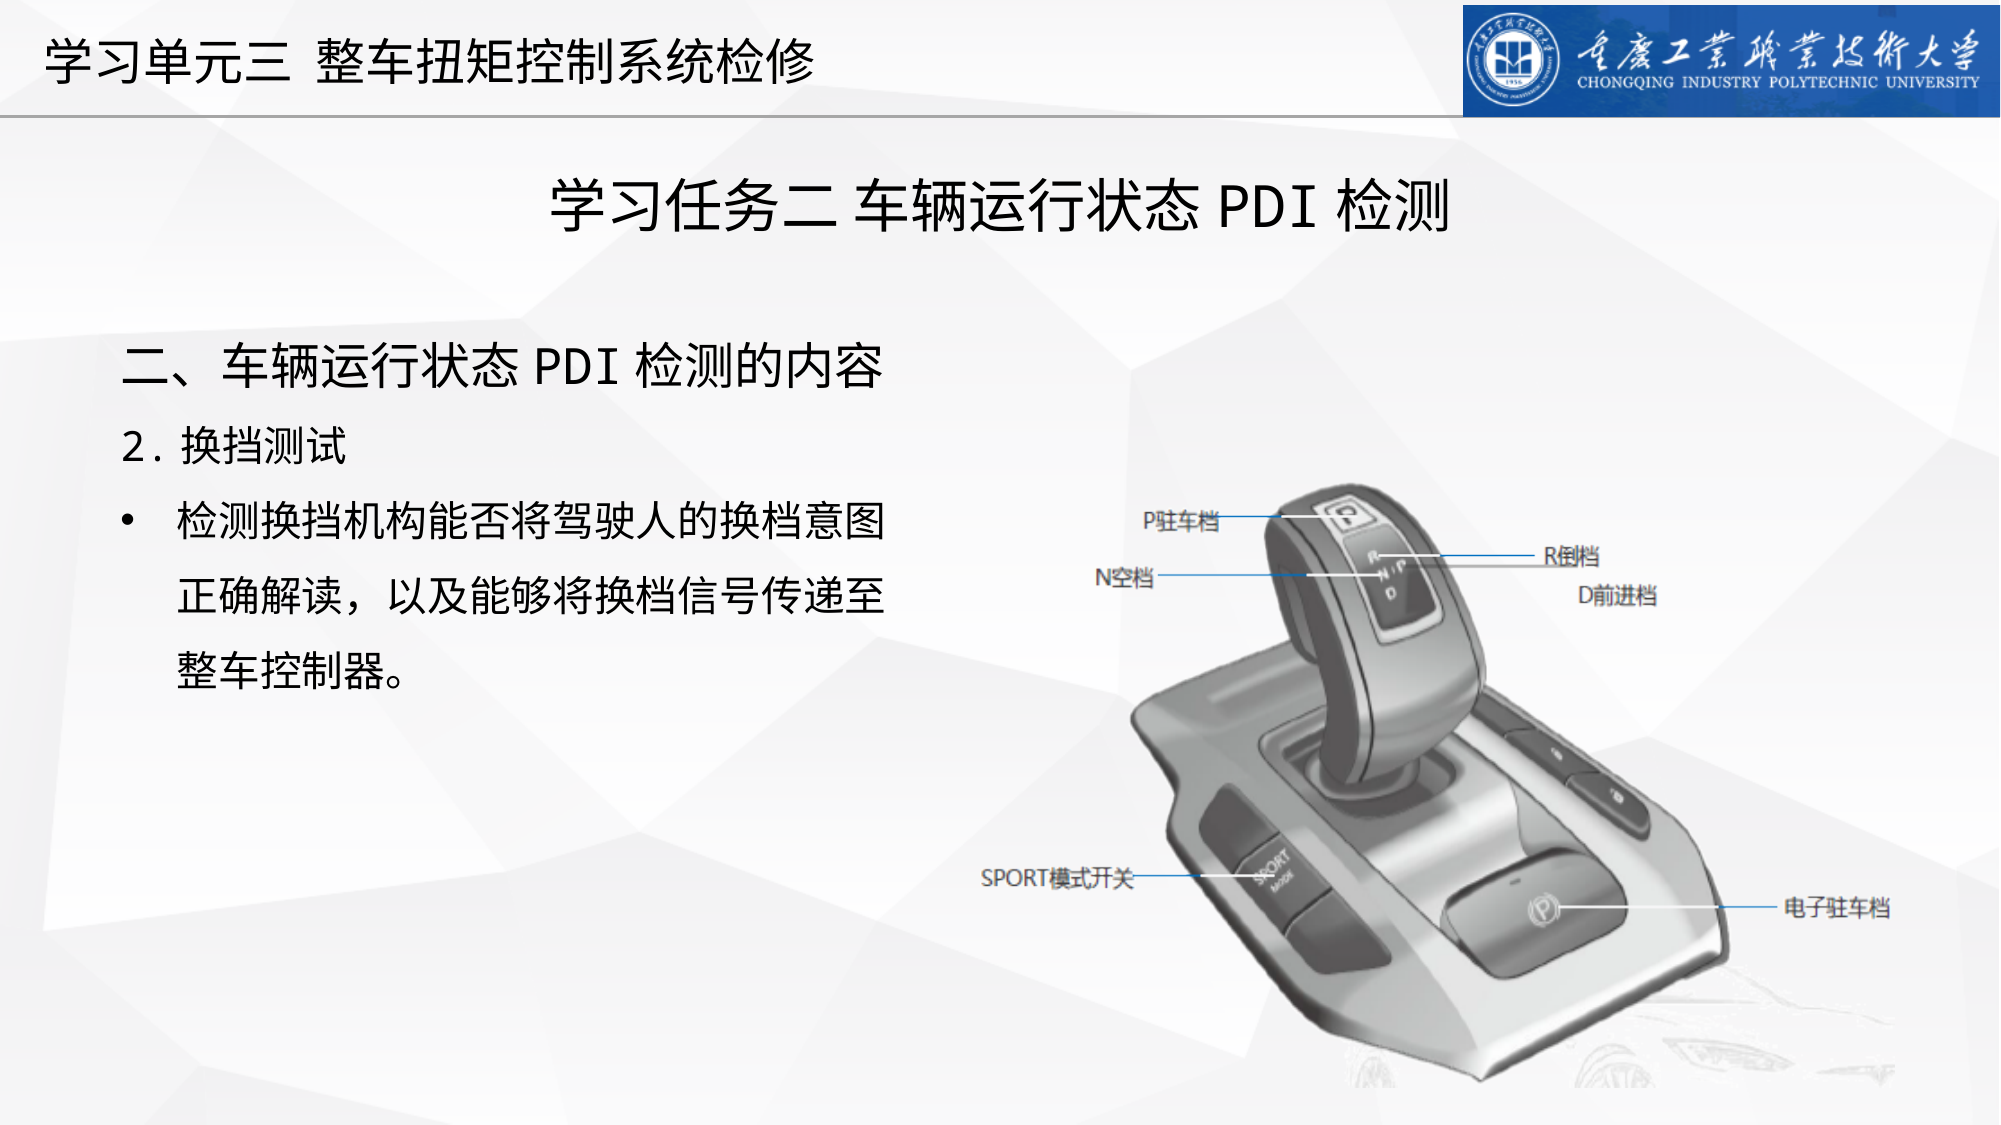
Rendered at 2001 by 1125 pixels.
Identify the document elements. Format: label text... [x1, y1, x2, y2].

picture [0, 118, 1999, 1125]
text_box 二、车辆运行状态PDI检测的内容 2.换挡测试 检测换挡机构能否将驾驶人的换档意图正确解读，以及能够将换档信号传递至整车控制器。 [105, 297, 903, 702]
text_box 学习任务二 车辆运行状态PDI检测 [433, 161, 1567, 247]
picture [0, 0, 2001, 117]
